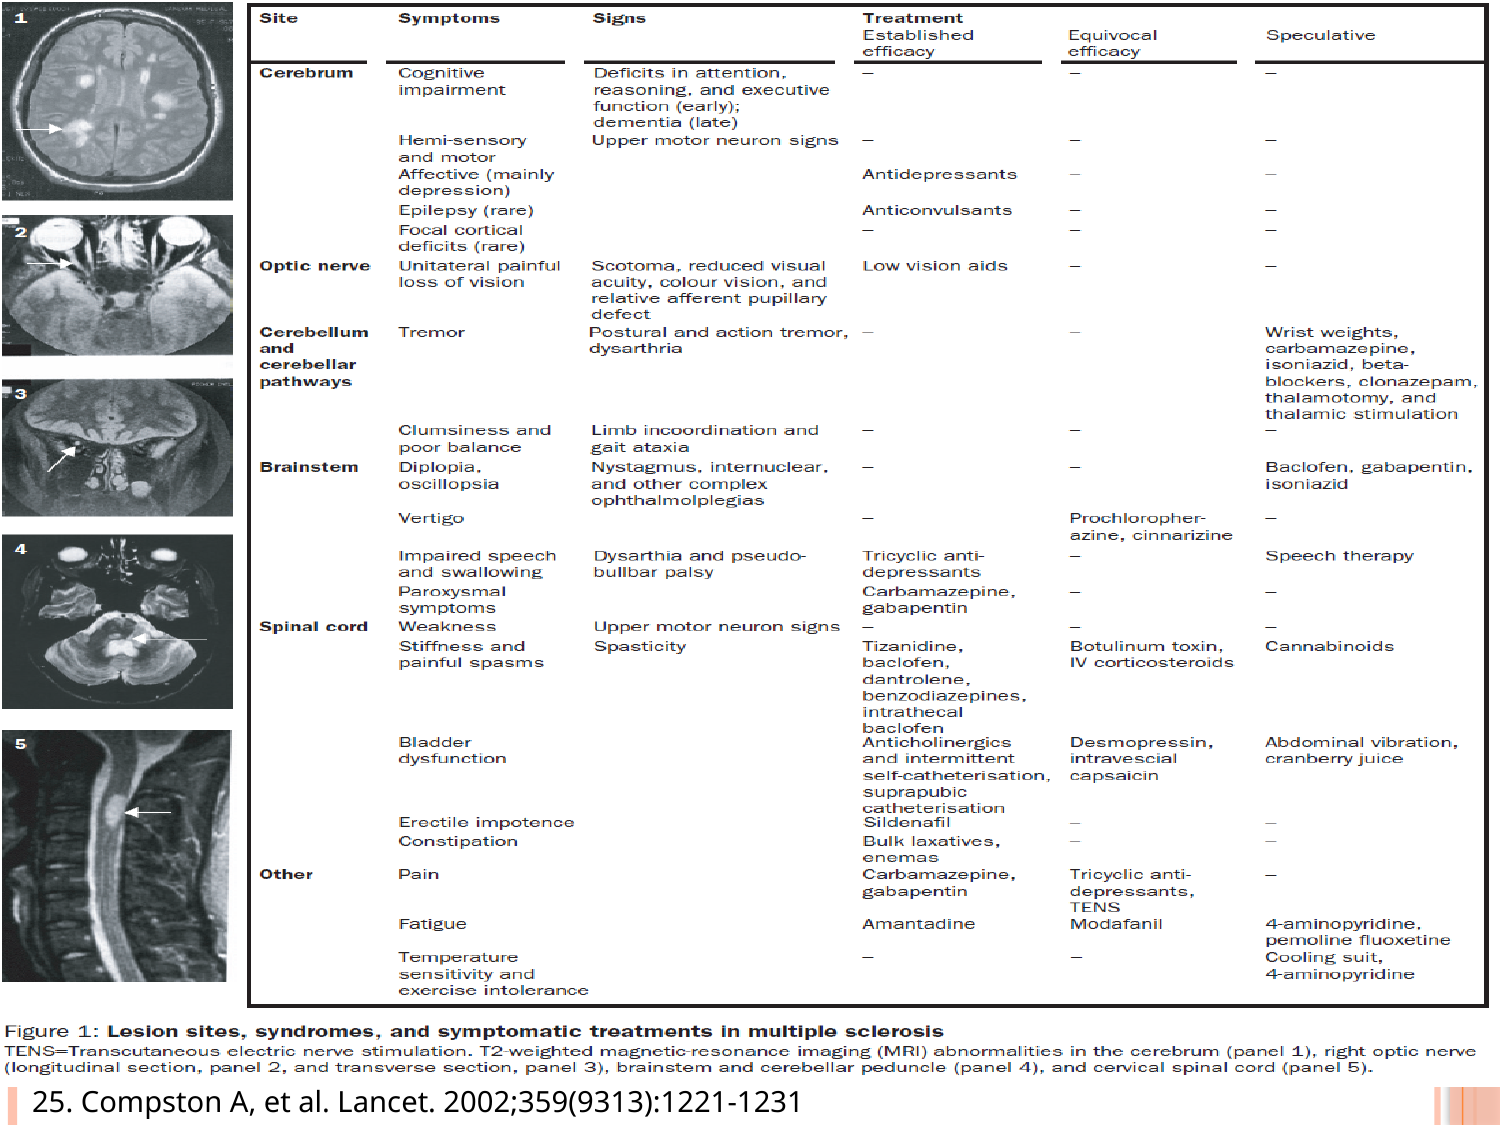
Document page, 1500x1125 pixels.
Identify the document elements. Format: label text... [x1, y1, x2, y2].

text_box 25. Compston A, et al. Lancet. 2002;359(9313):1221-1231 [17, 1095, 1479, 1125]
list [0, 0, 1500, 1088]
